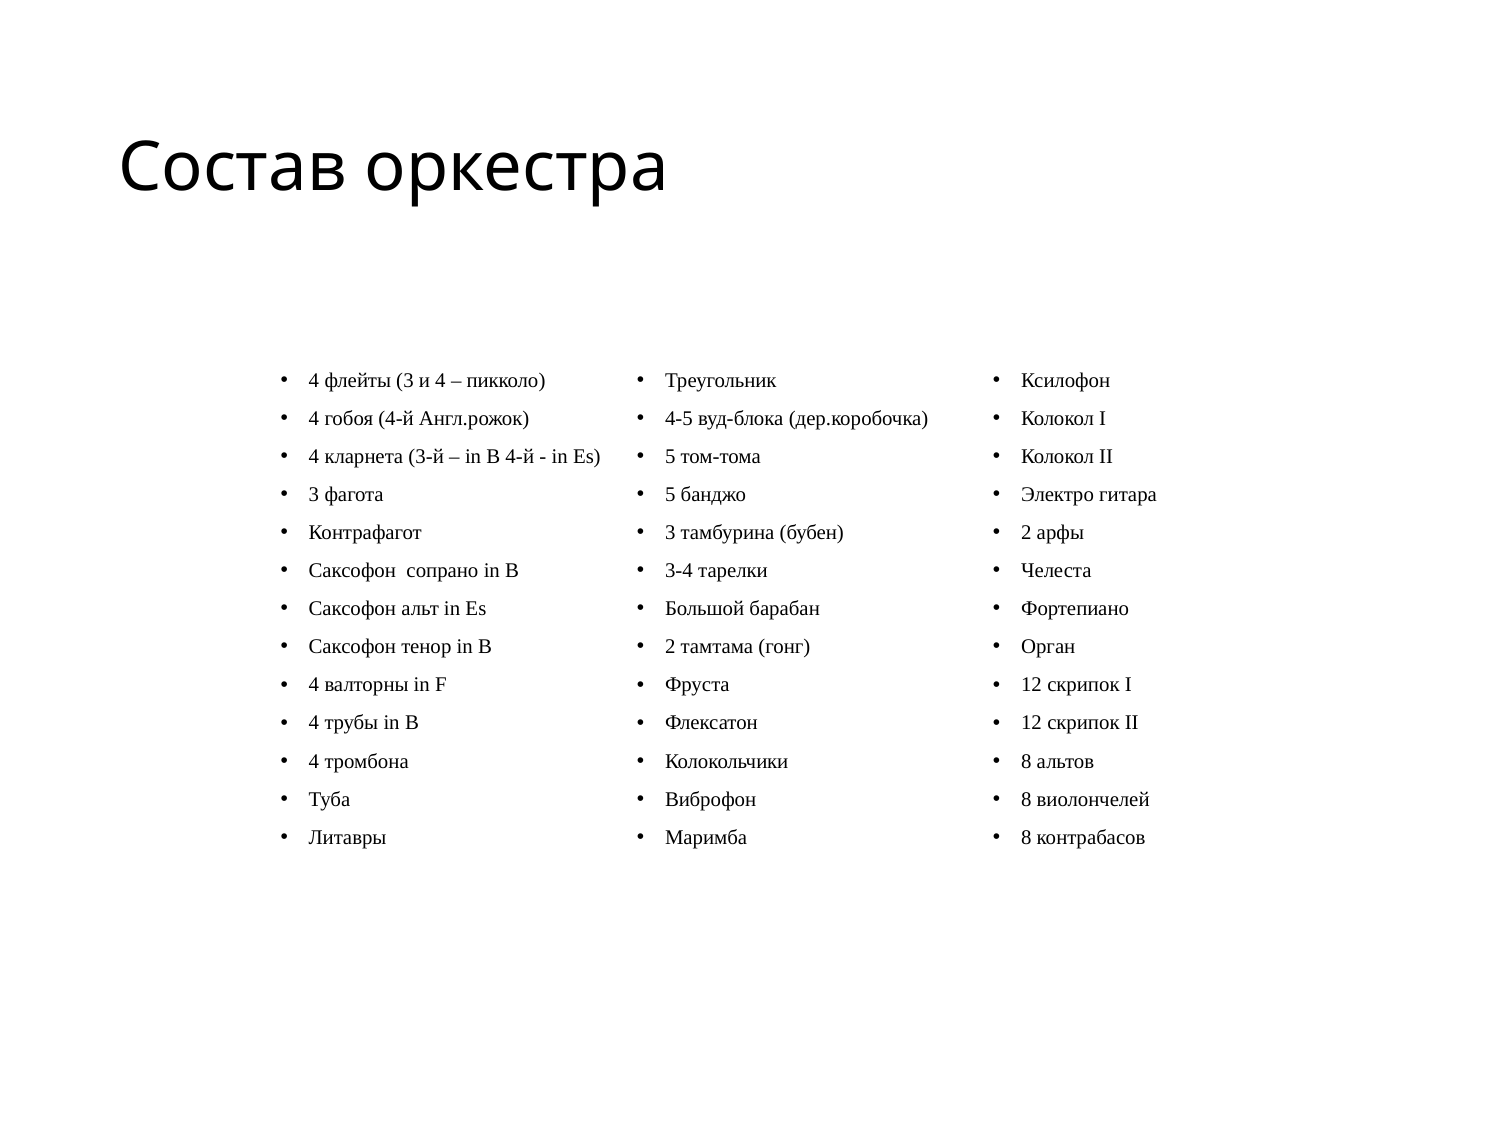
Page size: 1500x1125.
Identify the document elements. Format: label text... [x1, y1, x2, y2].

list 4 флейты (3 и 4 – пикколо) 4 гобоя (4-й Англ.рожок) 4 кларнета (3-й – in B 4-й - in Es) 3 фагота Контрафагот Саксофон сопрано in B Саксофон альт in Es Саксофон тенор in B 4 валторны in F 4 трубы in B 4 тромбона Туба Литавры Треугольник 4-5 вуд-блока (дер.коробочка) 5 том-тома 5 банджо 3 тамбурина (бубен) 3-4 тарелки Большой барабан 2 тамтама (гонг) Фруста Флексатон Колокольчики Виброфон Маримба Ксилофон Колокол I Колокол II Электро гитара 2 арфы Челеста Фортепиано Орган 12 скрипок I 12 скрипок II 8 альтов 8 виолончелей 8 контрабасов [265, 361, 1365, 870]
title Состав оркестра [103, 59, 1397, 278]
